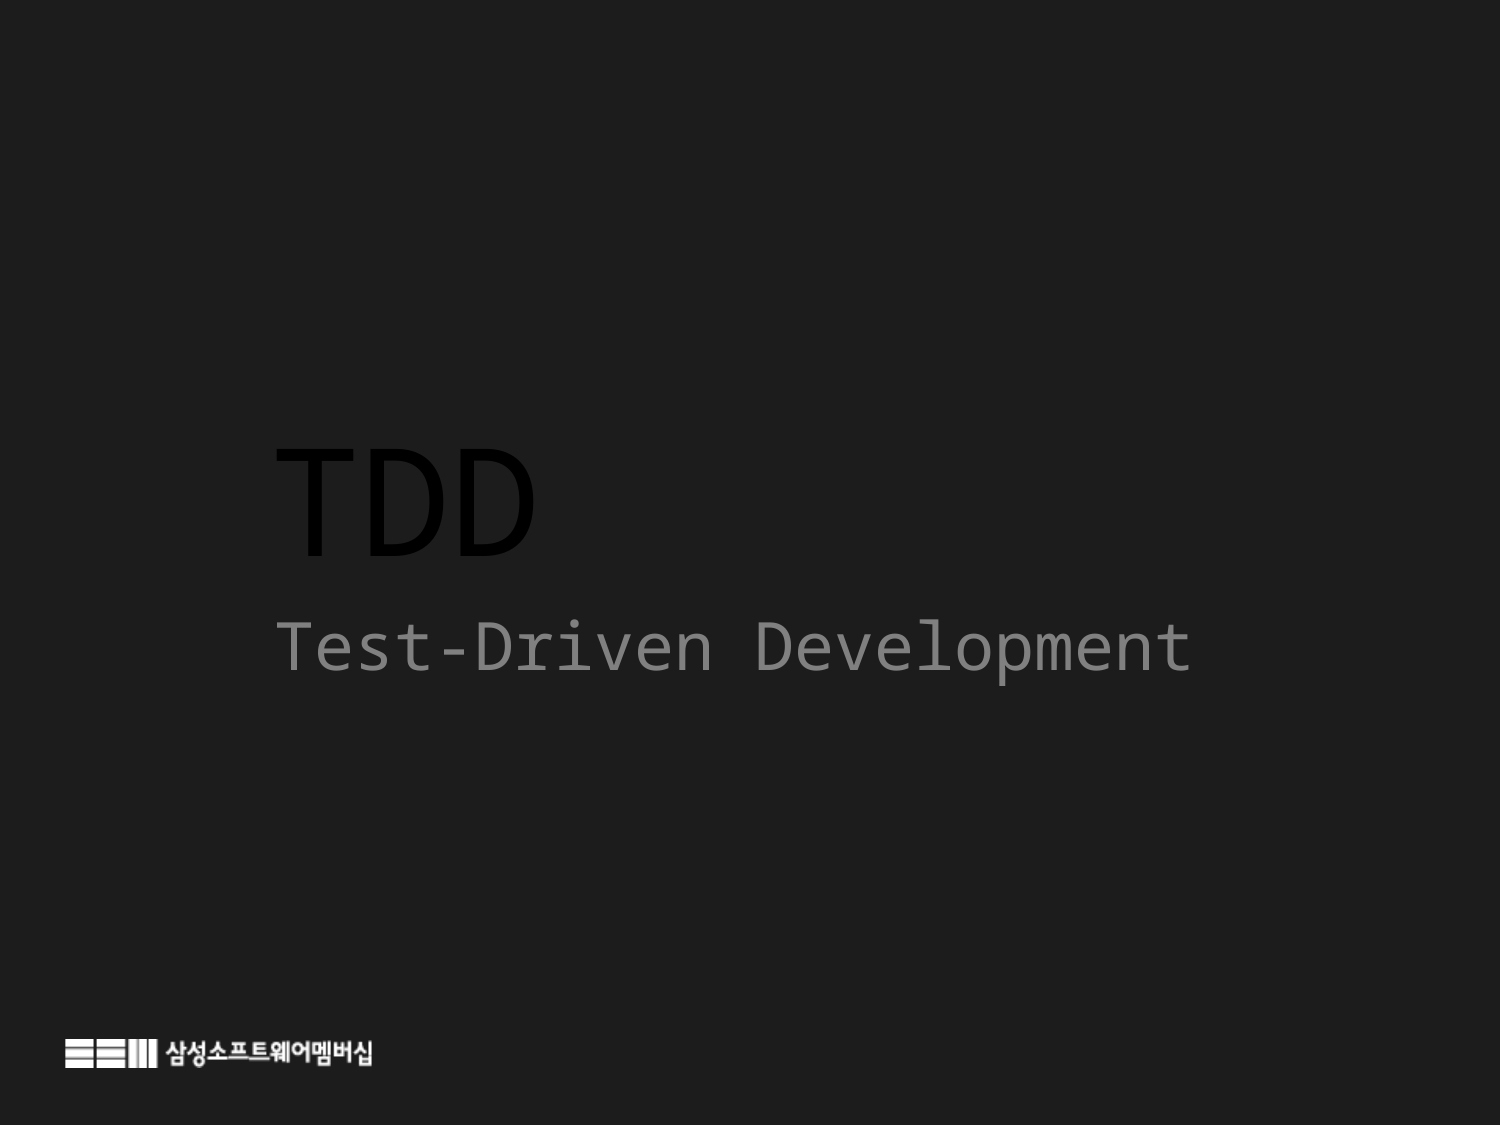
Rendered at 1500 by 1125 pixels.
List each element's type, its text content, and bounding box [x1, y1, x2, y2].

text_box Test-Driven Development [259, 596, 1210, 692]
picture [64, 1039, 375, 1068]
text_box TDD [255, 399, 556, 595]
